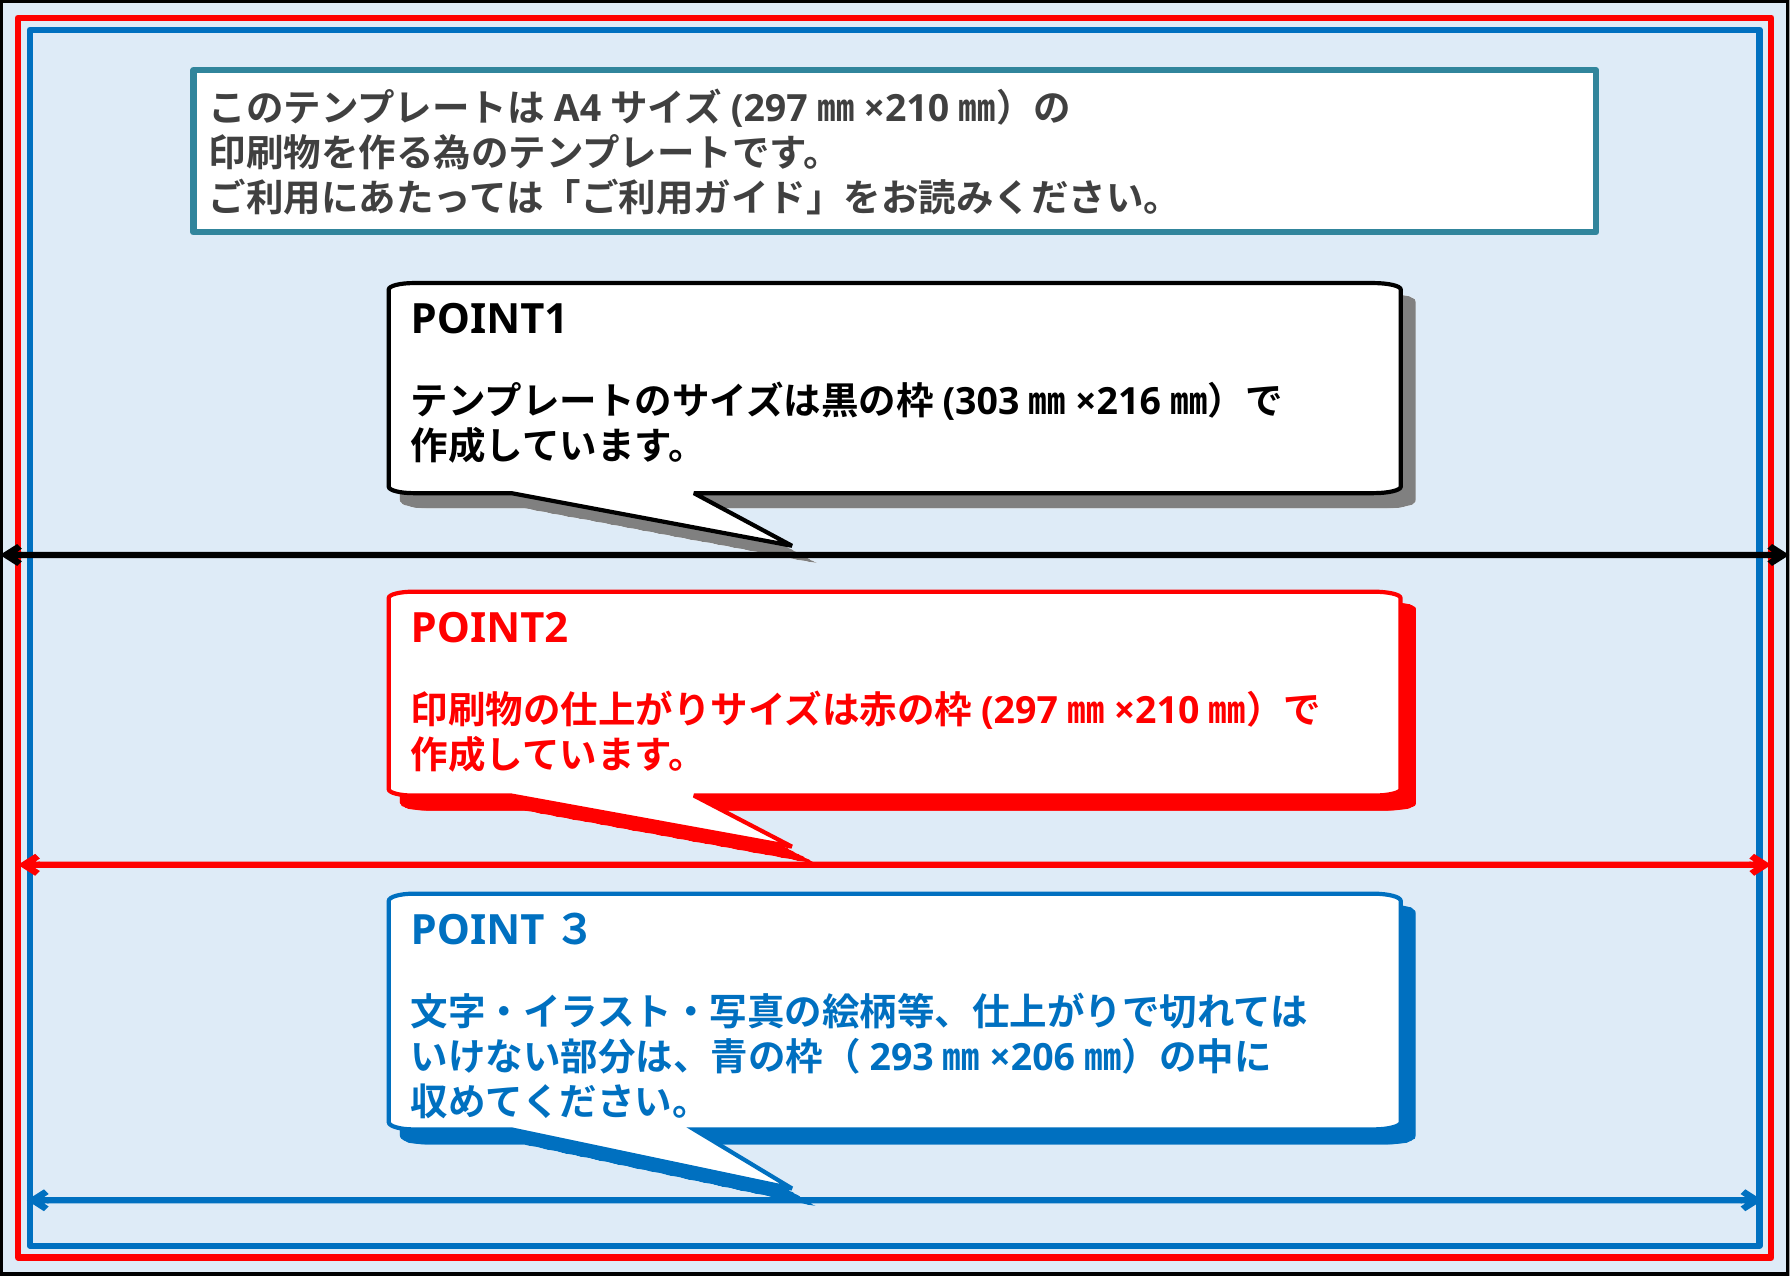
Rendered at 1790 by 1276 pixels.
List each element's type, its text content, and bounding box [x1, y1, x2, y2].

text_box このテンプレートはA4サイズ(297㎜×210㎜）の 印刷物を作る為のテンプレートです。 ご利用にあたっては「ご利用ガイド」をお読みください。 [191, 68, 1598, 234]
text_box [0, 0, 1790, 554]
text_box POINT1 テンプレートのサイズは黒の枠(303㎜×216㎜）で 作成しています。 [388, 283, 1401, 546]
text_box [0, 547, 1790, 563]
text_box POINT３ 文字・イラスト・写真の絵柄等、仕上がりで切れては いけない部分は、青の枠（293㎜×206㎜）の中に 収めてください。 [388, 893, 1401, 1189]
text_box [28, 28, 1762, 554]
text_box [16, 16, 1773, 554]
text_box [26, 1193, 1763, 1208]
text_box [28, 556, 1762, 864]
text_box [28, 865, 1762, 1200]
text_box [0, 556, 1790, 1276]
text_box [16, 556, 1773, 1260]
text_box [28, 1201, 1762, 1248]
text_box POINT2 印刷物の仕上がりサイズは赤の枠(297㎜×210㎜）で 作成しています。 [388, 591, 1401, 847]
